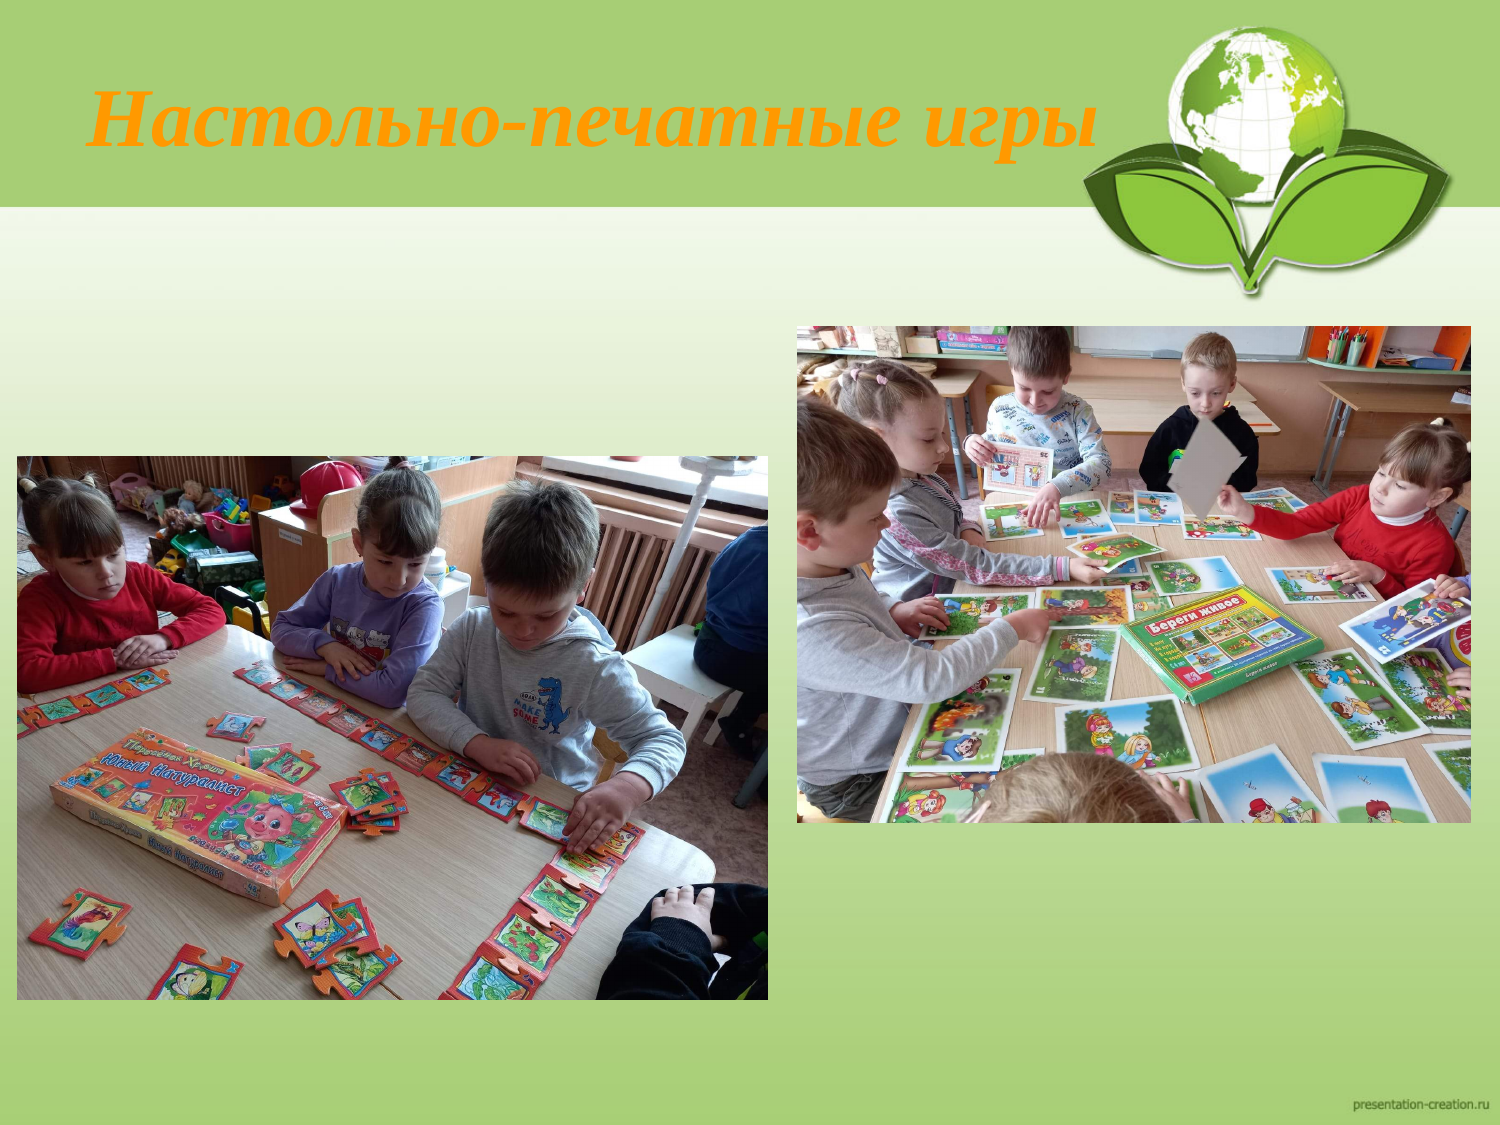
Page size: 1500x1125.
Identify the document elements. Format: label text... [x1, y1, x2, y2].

title Настольно-печатные игры [0, 19, 1188, 207]
picture [0, 0, 1500, 1125]
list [17, 455, 769, 1000]
